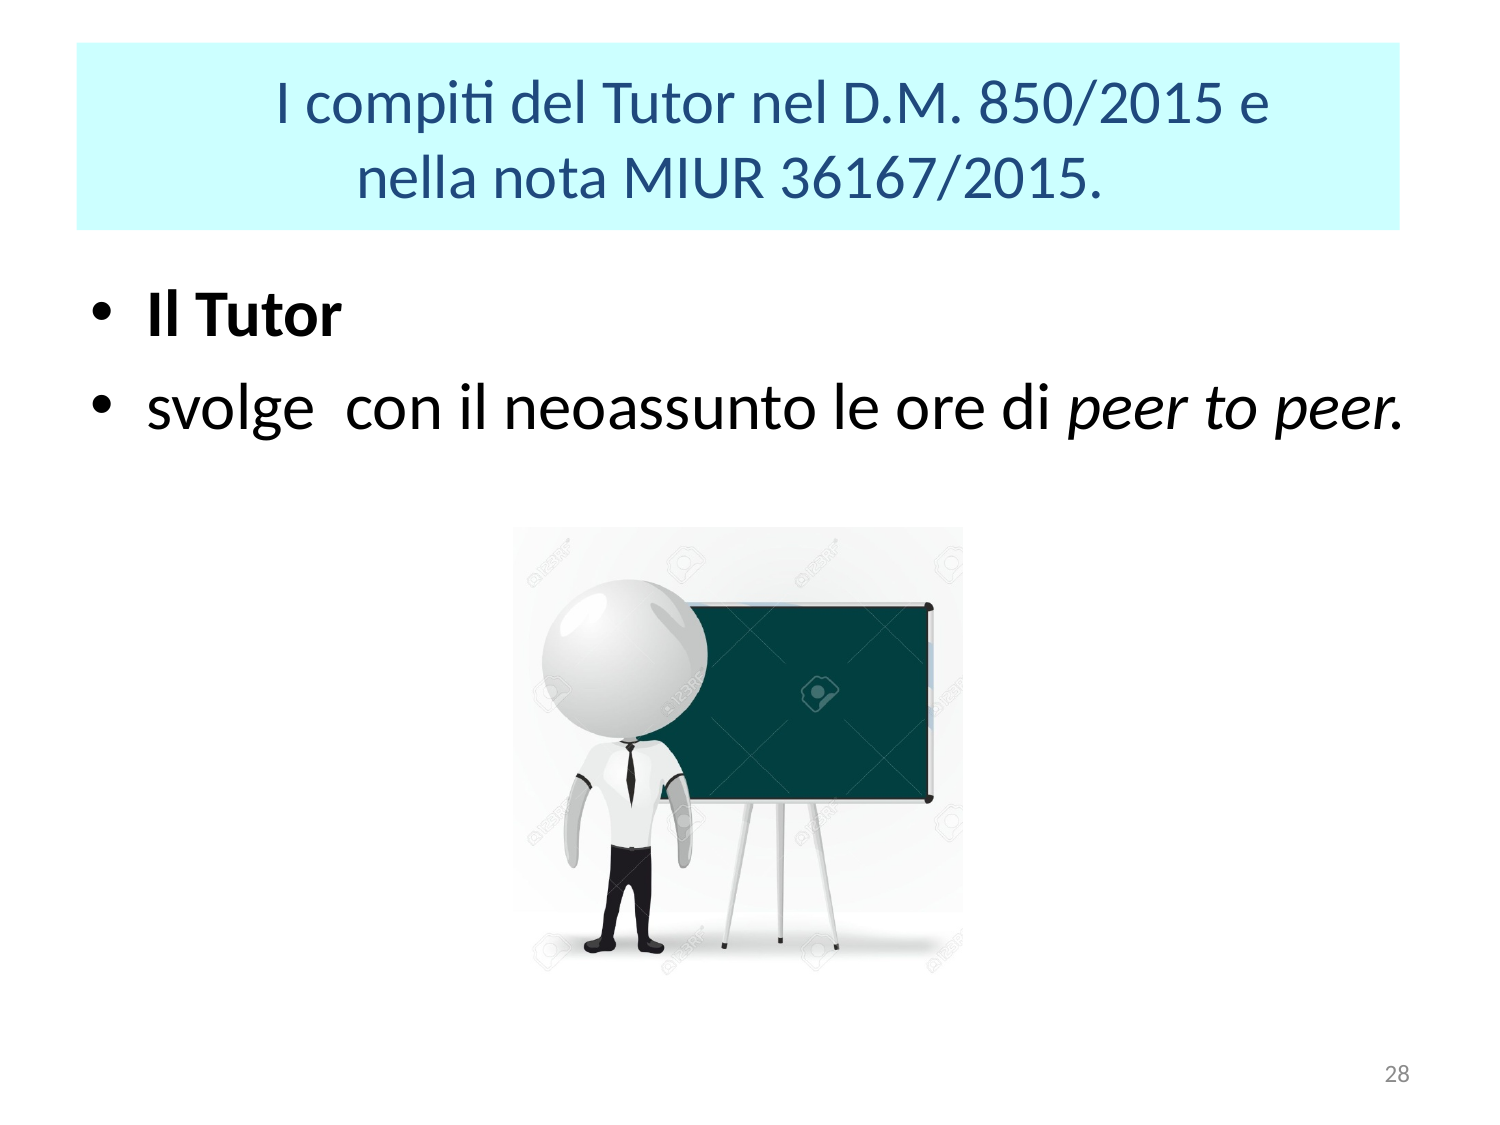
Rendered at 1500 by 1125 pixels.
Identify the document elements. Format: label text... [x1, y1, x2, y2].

text_box I compiti del Tutor nel D.M. 850/2015 e nella nota MIUR 36167/2015. [76, 42, 1400, 231]
slide_number 28 [1074, 1042, 1425, 1103]
list Il Tutor svolge con il neoassunto le ore di peer to peer. [75, 262, 1425, 1005]
picture [513, 526, 963, 984]
